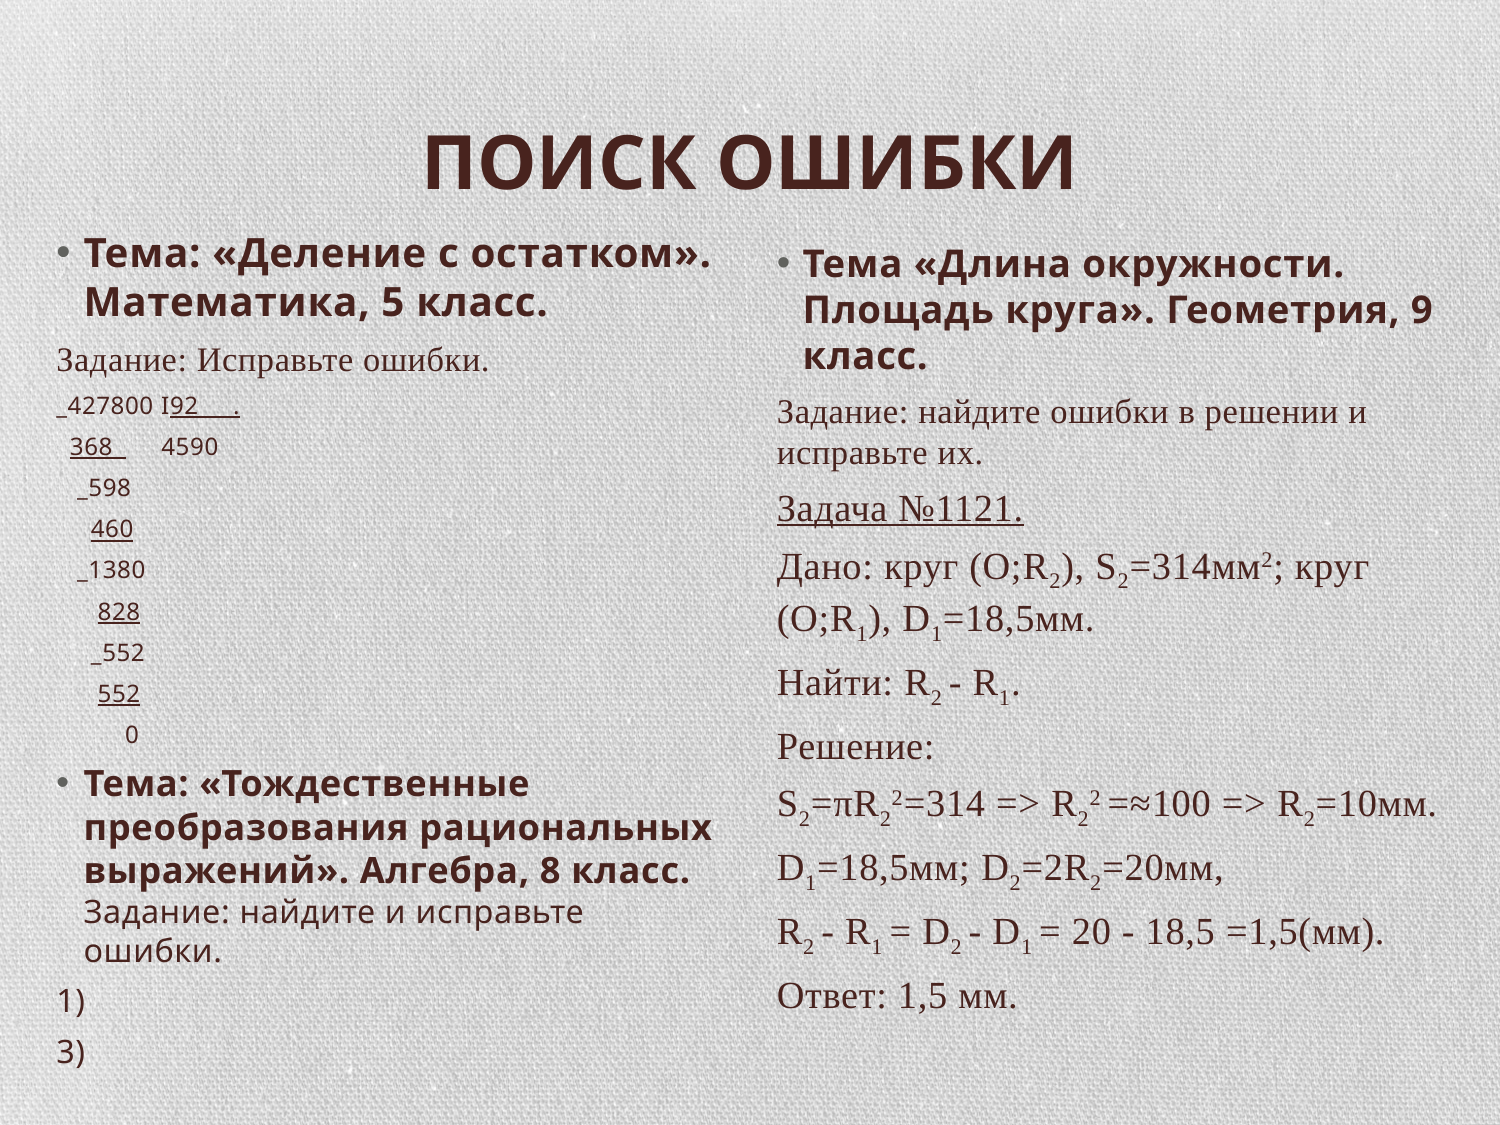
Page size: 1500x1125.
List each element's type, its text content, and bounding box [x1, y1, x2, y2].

title ПОИСК ОШИБКИ [45, 37, 1455, 213]
